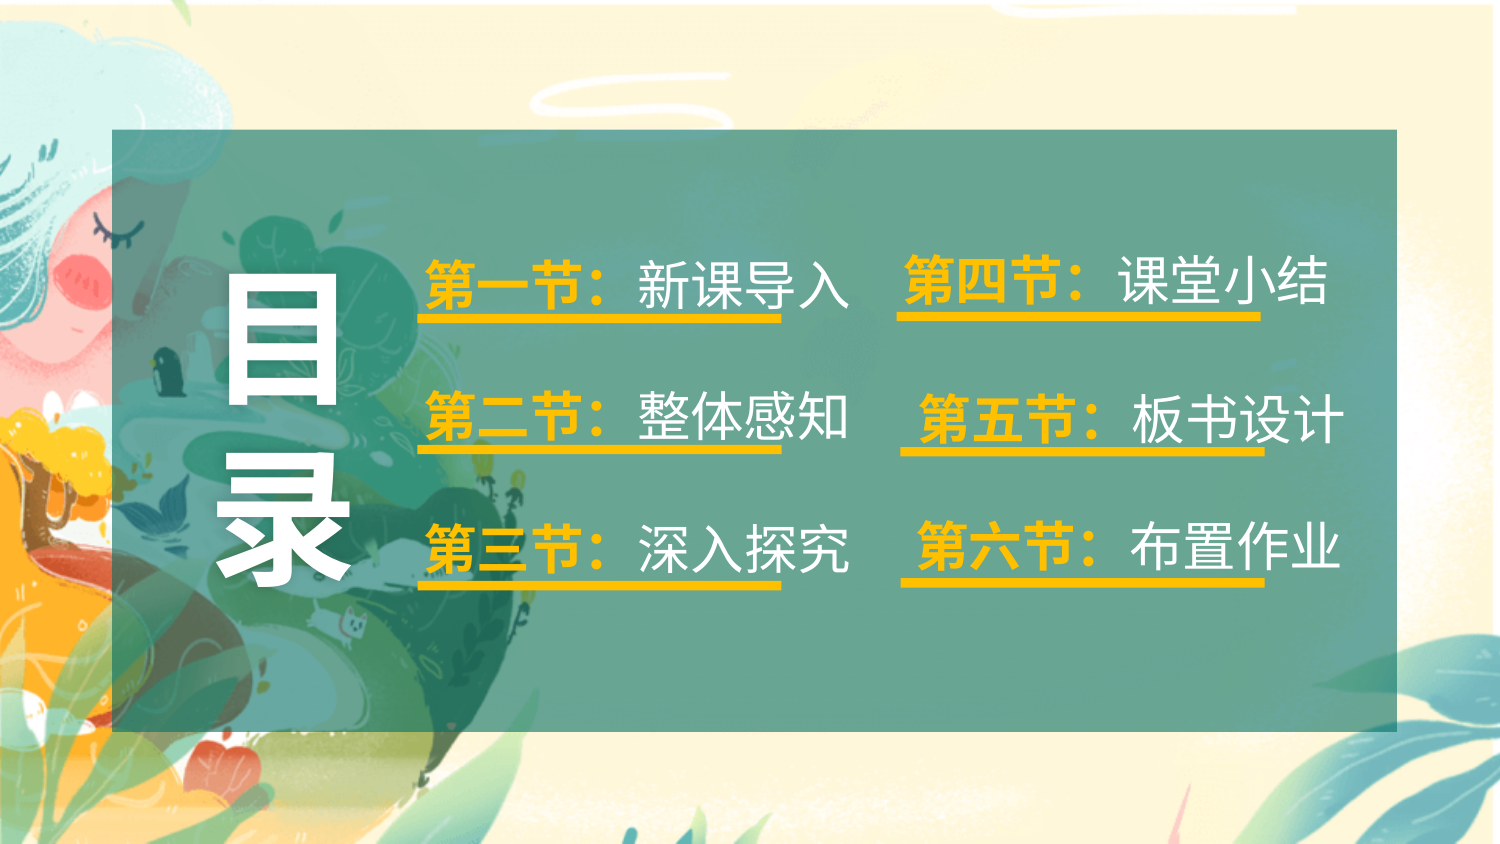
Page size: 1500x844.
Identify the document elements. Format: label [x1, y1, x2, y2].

picture [0, 0, 1500, 844]
text_box [112, 129, 1442, 732]
